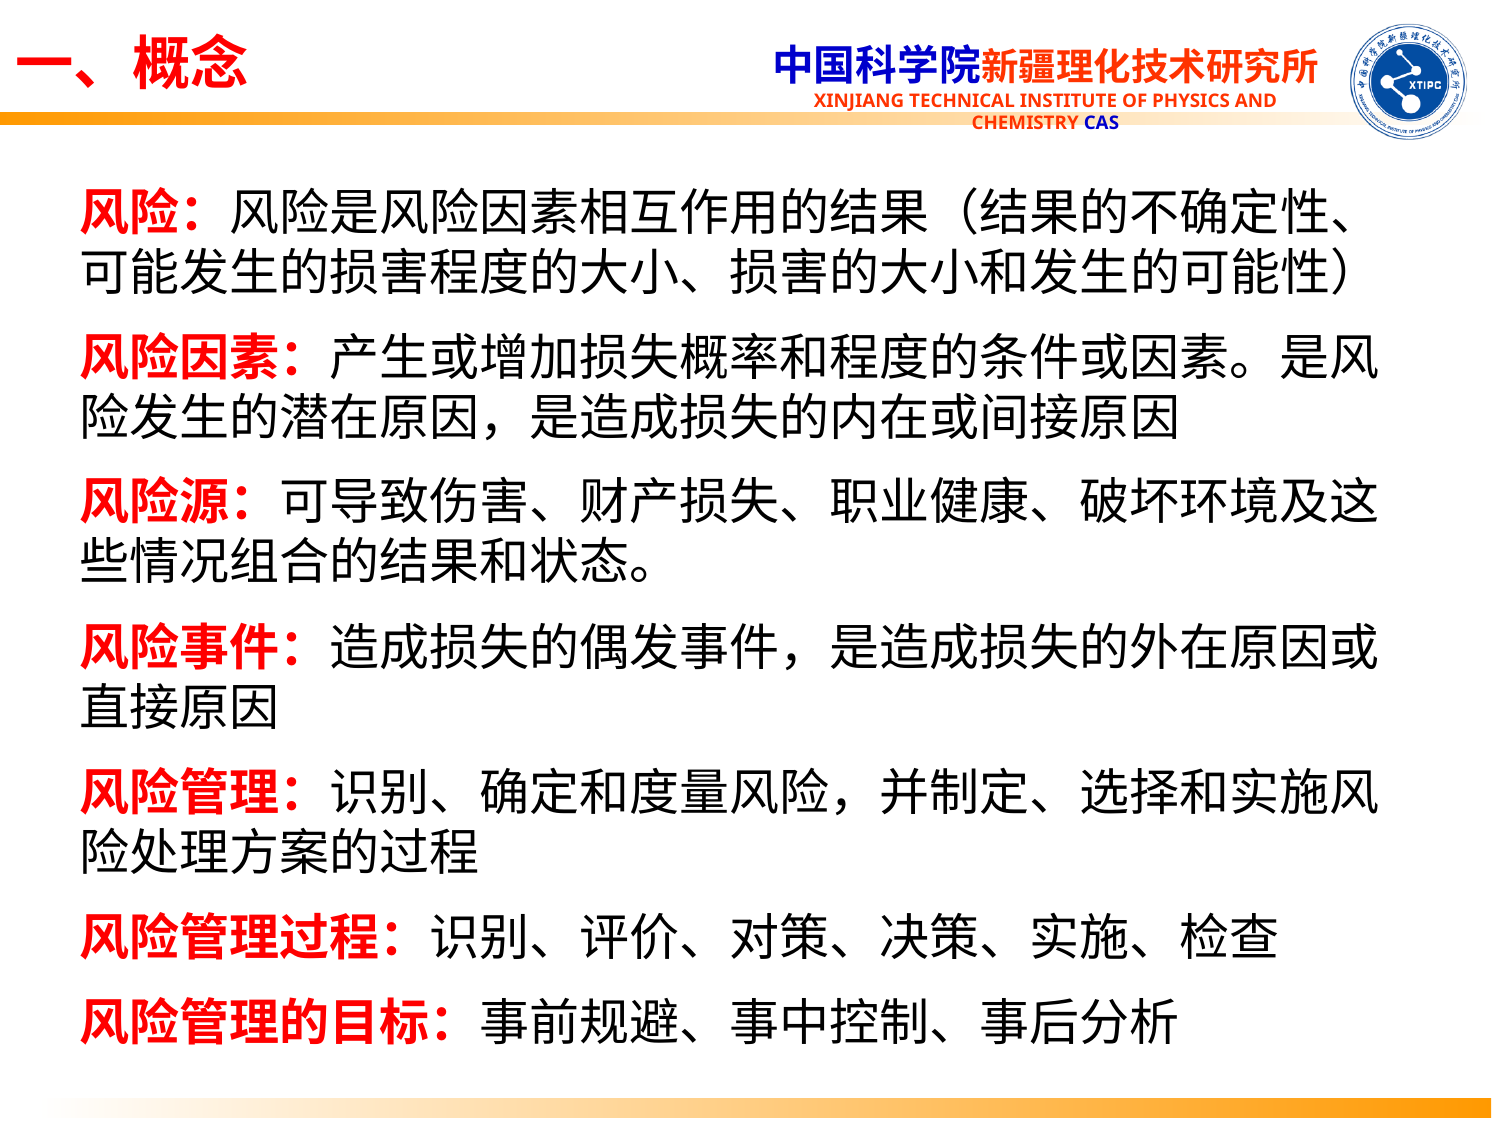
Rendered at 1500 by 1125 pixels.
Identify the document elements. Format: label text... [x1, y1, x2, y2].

text_box 风险：风险是风险因素相互作用的结果（结果的不确定性、可能发生的损害程度的大小、损害的大小和发生的可能性） 风险因素：产生或增加损失概率和程度的条件或因素。是风险发生的潜在原因，是造成损失的内在或间接原因 风险源：可导致伤害、财产损失、职业健康、破坏环境及这些情况组合的结果和状态。 风险事件：造成损失的偶发事件，是造成损失的外在原因或直接原因 风险管理：识别、确定和度量风险，并制定、选择和实施风险处理方案的过程 风险管理过程：识别、评价、对策、决策、实施、检查 风险管理的目标：事前规避、事中控制、事后分析 [64, 172, 1400, 1058]
text_box 一、概念 [0, 19, 629, 126]
picture [1342, 16, 1474, 147]
